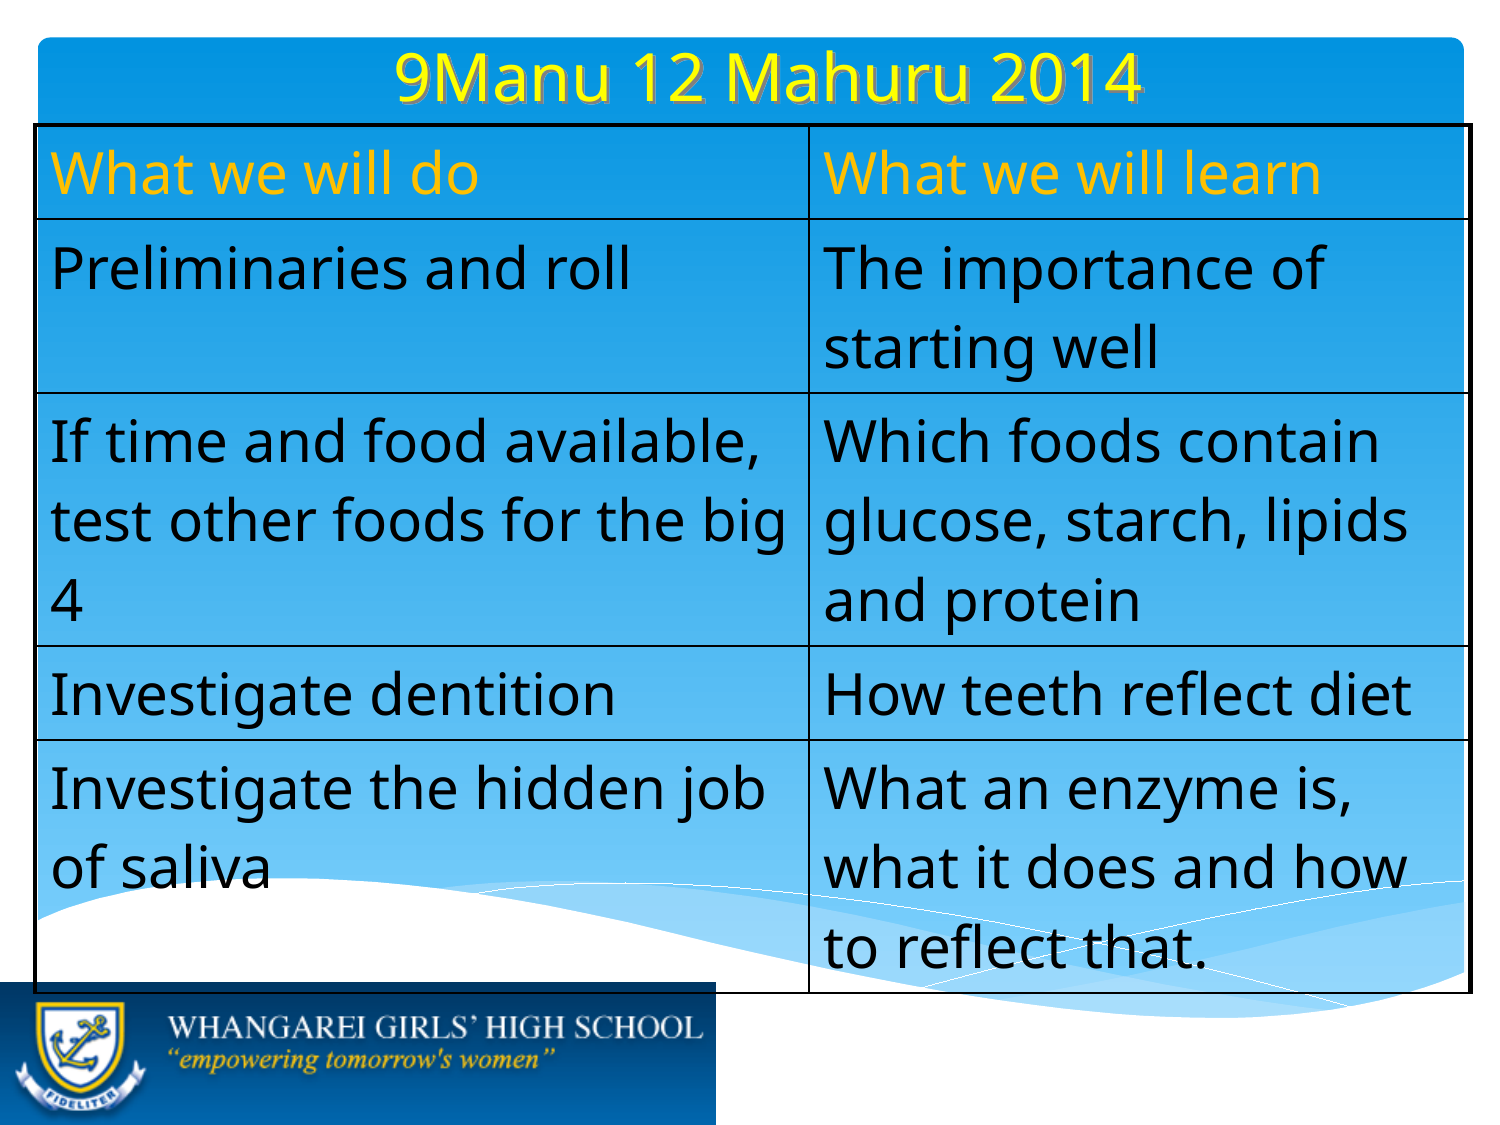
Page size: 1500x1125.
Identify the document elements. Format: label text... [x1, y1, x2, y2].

picture [0, 982, 716, 1125]
table_cell Which foods contain glucose, starch, lipids and protein [810, 394, 1468, 645]
table_cell The importance of starting well [810, 220, 1468, 392]
table_cell Investigate dentition [37, 647, 808, 739]
table_cell What an enzyme is, what it does and how to reflect that. [810, 741, 1468, 992]
table_cell If time and food available, test other foods for the big 4 [37, 394, 808, 645]
table_cell Preliminaries and roll [37, 220, 808, 392]
table_header What we will do [37, 127, 808, 218]
table_cell How teeth reflect diet [810, 647, 1468, 739]
table_header What we will learn [810, 127, 1468, 218]
text_box 9Manu 12 Mahuru 2014 [162, 24, 1375, 123]
table_cell Investigate the hidden job of saliva [37, 741, 808, 992]
